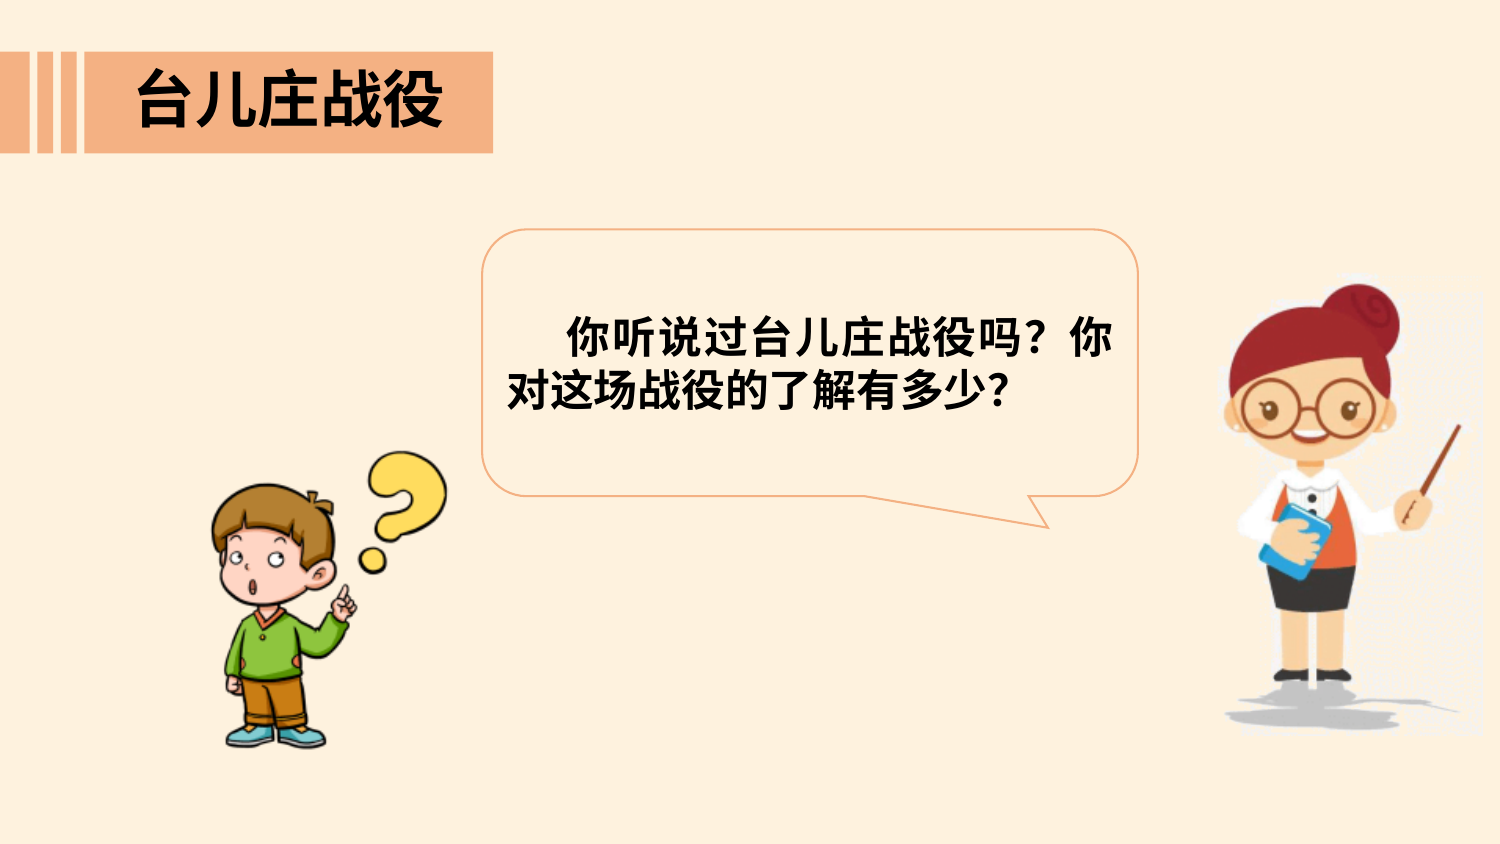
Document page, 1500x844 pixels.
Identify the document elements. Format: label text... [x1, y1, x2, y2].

text_box [0, 51, 30, 154]
text_box [60, 51, 77, 154]
text_box 你听说过台儿庄战役吗？你对这场战役的了解有多少？ [481, 228, 1139, 530]
text_box [37, 51, 54, 154]
text_box 台儿庄战役 [84, 51, 494, 154]
picture [0, 0, 1500, 844]
